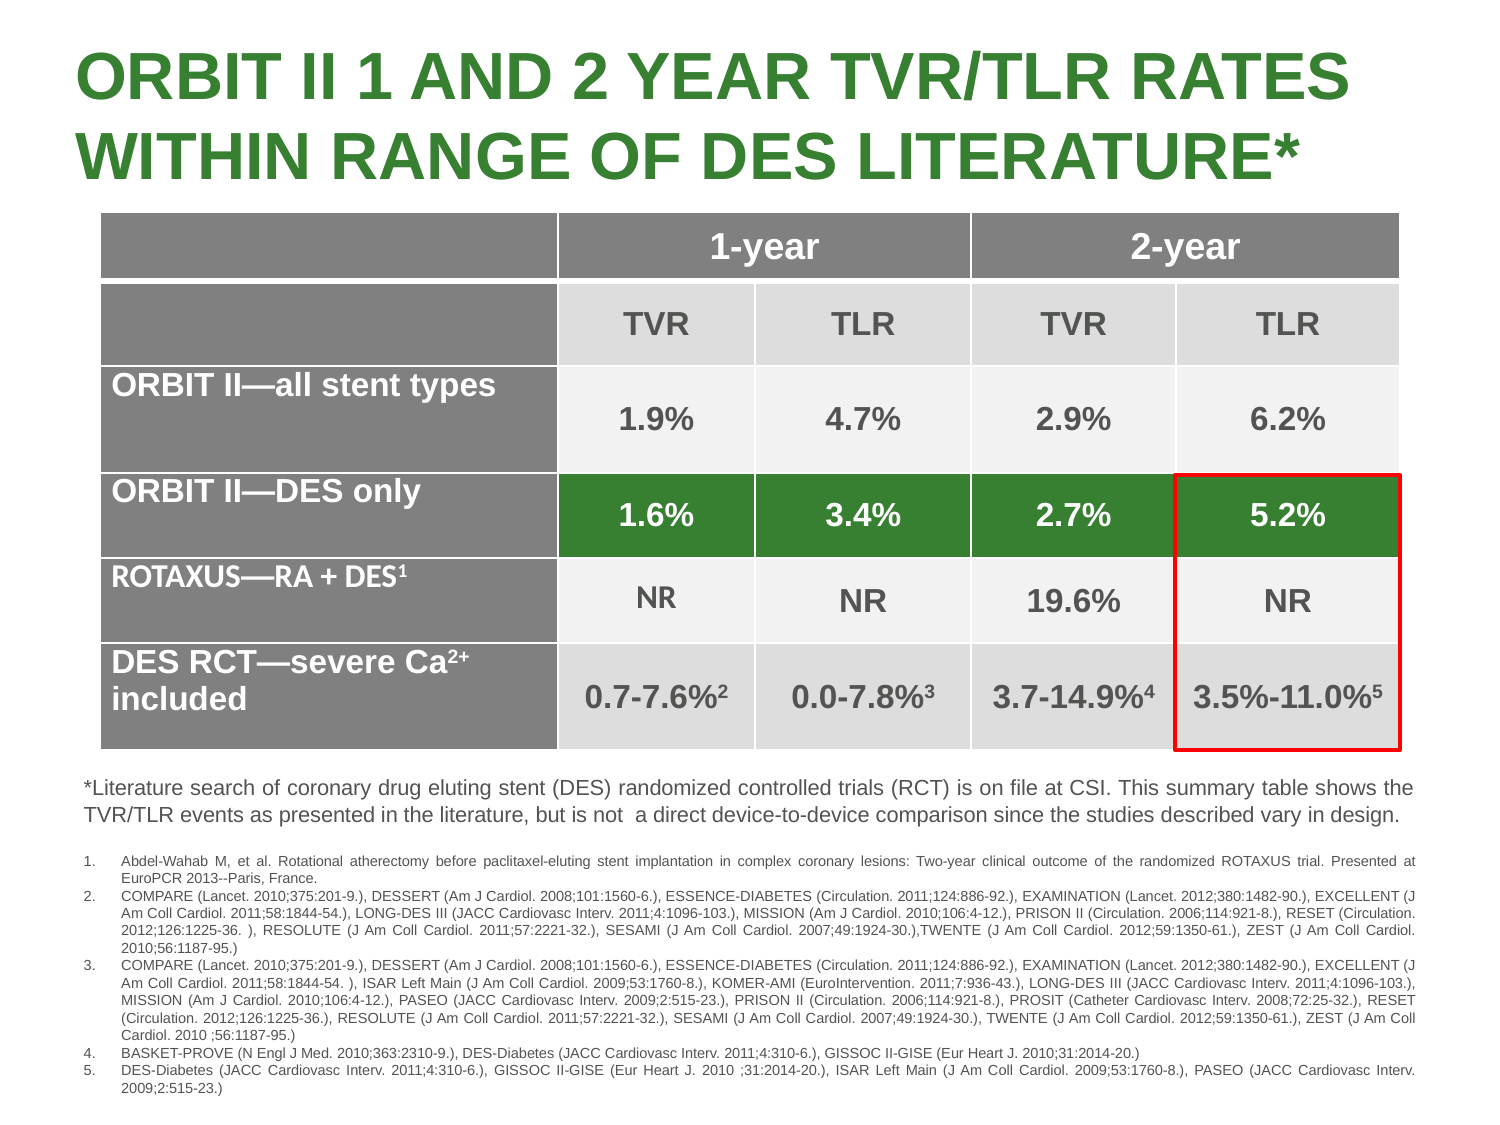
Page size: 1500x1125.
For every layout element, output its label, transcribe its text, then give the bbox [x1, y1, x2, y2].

table_cell ORBIT II—all stent types [101, 367, 557, 472]
table_cell 3.7-14.9%4 [972, 644, 1173, 749]
table_cell 2.9% [972, 367, 1175, 472]
table_cell DES RCT—severe Ca2+ included [101, 644, 557, 749]
table_cell 19.6% [972, 559, 1173, 642]
table_cell ROTAXUS—RA + DES1 [101, 559, 557, 642]
table_cell 1.6% [559, 474, 754, 557]
table_cell 6.2% [1177, 367, 1399, 472]
table_header 2-year [972, 213, 1399, 278]
table_cell [101, 284, 557, 365]
table_cell 0.7-7.6%2 [559, 644, 754, 749]
table_cell ORBIT II—DES only [101, 474, 557, 557]
text_box [1173, 473, 1402, 752]
table_cell TLR [1177, 284, 1399, 365]
table_header 1-year [559, 213, 970, 278]
table_cell 2.7% [972, 474, 1173, 557]
table_cell 0.0-7.8%3 [756, 644, 970, 749]
title ORBIT II 1 and 2 year TVR/TLR Rates within Range of DES Literature* [74, 5, 1426, 194]
table_header [101, 213, 557, 278]
table_cell 4.7% [756, 367, 970, 472]
table_cell TVR [972, 284, 1175, 365]
table_cell NR [756, 559, 970, 642]
table_cell 3.4% [756, 474, 970, 557]
text_box *Literature search of coronary drug eluting stent (DES) randomized controlled trials (RCT) is on file at CSI. This summary table shows the TVR/TLR events as presented in the literature, but is not a direct device-to-device comparison since the studies described vary in design. Abdel-Wahab M, et al. Rotational atherectomy before paclitaxel-eluting stent implantation in complex coronary lesions: Two-year clinical outcome of the randomized ROTAXUS trial. Presented at EuroPCR 2013--Paris, France. COMPARE (Lancet. 2010;375:201-9.), DESSERT (Am J Cardiol. 2008;101:1560-6.), ESSENCE-DIABETES (Circulation. 2011;124:886-92.), EXAMINATION (Lancet. 2012;380:1482-90.), EXCELLENT (J Am Coll Cardiol. 2011;58:1844-54.), LONG-DES III (JACC Cardiovasc Interv. 2011;4:1096-103.), MISSION (Am J Cardiol. 2010;106:4-12.), PRISON II (Circulation. 2006;114:921-8.), RESET (Circulation. 2012;126:1225-36. ), RESOLUTE (J Am Coll Cardiol. 2011;57:2221-32.), SESAMI (J Am Coll Cardiol. 2007;49:1924-30.),TWENTE (J Am Coll Cardiol. 2012;59:1350-61.), ZEST (J Am Coll Cardiol. 2010;56:1187-95.) COMPARE (Lancet. 2010;375:201-9.), DESSERT (Am J Cardiol. 2008;101:1560-6.), ESSENCE-DIABETES (Circulation. 2011;124:886-92.), EXAMINATION (Lancet. 2012;380:1482-90.), EXCELLENT (J Am Coll Cardiol. 2011;58:1844-54. ), ISAR Left Main (J Am Coll Cardiol. 2009;53:1760-8.), KOMER-AMI (EuroIntervention. 2011;7:936-43.), LONG-DES III (JACC Cardiovasc Interv. 2011;4:1096-103.), MISSION (Am J Cardiol. 2010;106:4-12.), PASEO (JACC Cardiovasc Interv. 2009;2:515-23.), PRISON II (Circulation. 2006;114:921-8.), PROSIT (Catheter Cardiovasc Interv. 2008;72:25-32.), RESET (Circulation. 2012;126:1225-36.), RESOLUTE (J Am Coll Cardiol. 2011;57:2221-32.), SESAMI (J Am Coll Cardiol. 2007;49:1924-30.), TWENTE (J Am Coll Cardiol. 2012;59:1350-61.), ZEST (J Am Coll Cardiol. 2010 ;56:1187-95.) BASKET-PROVE (N Engl J Med. 2010;363:2310-9.), DES-Diabetes (JACC Cardiovasc Interv. 2011;4:310-6.), GISSOC II-GISE (Eur Heart J. 2010;31:2014-20.) DES-Diabetes (JACC Cardiovasc Interv. 2011;4:310-6.), GISSOC II-GISE (Eur Heart J. 2010 ;31:2014-20.), ISAR Left Main (J Am Coll Cardiol. 2009;53:1760-8.), PASEO (JACC Cardiovasc Interv. 2009;2:515-23.) [68, 766, 1432, 1104]
table_cell NR [559, 559, 754, 642]
table_cell TVR [559, 284, 754, 365]
table_cell 1.9% [559, 367, 754, 472]
table_cell TLR [756, 284, 970, 365]
